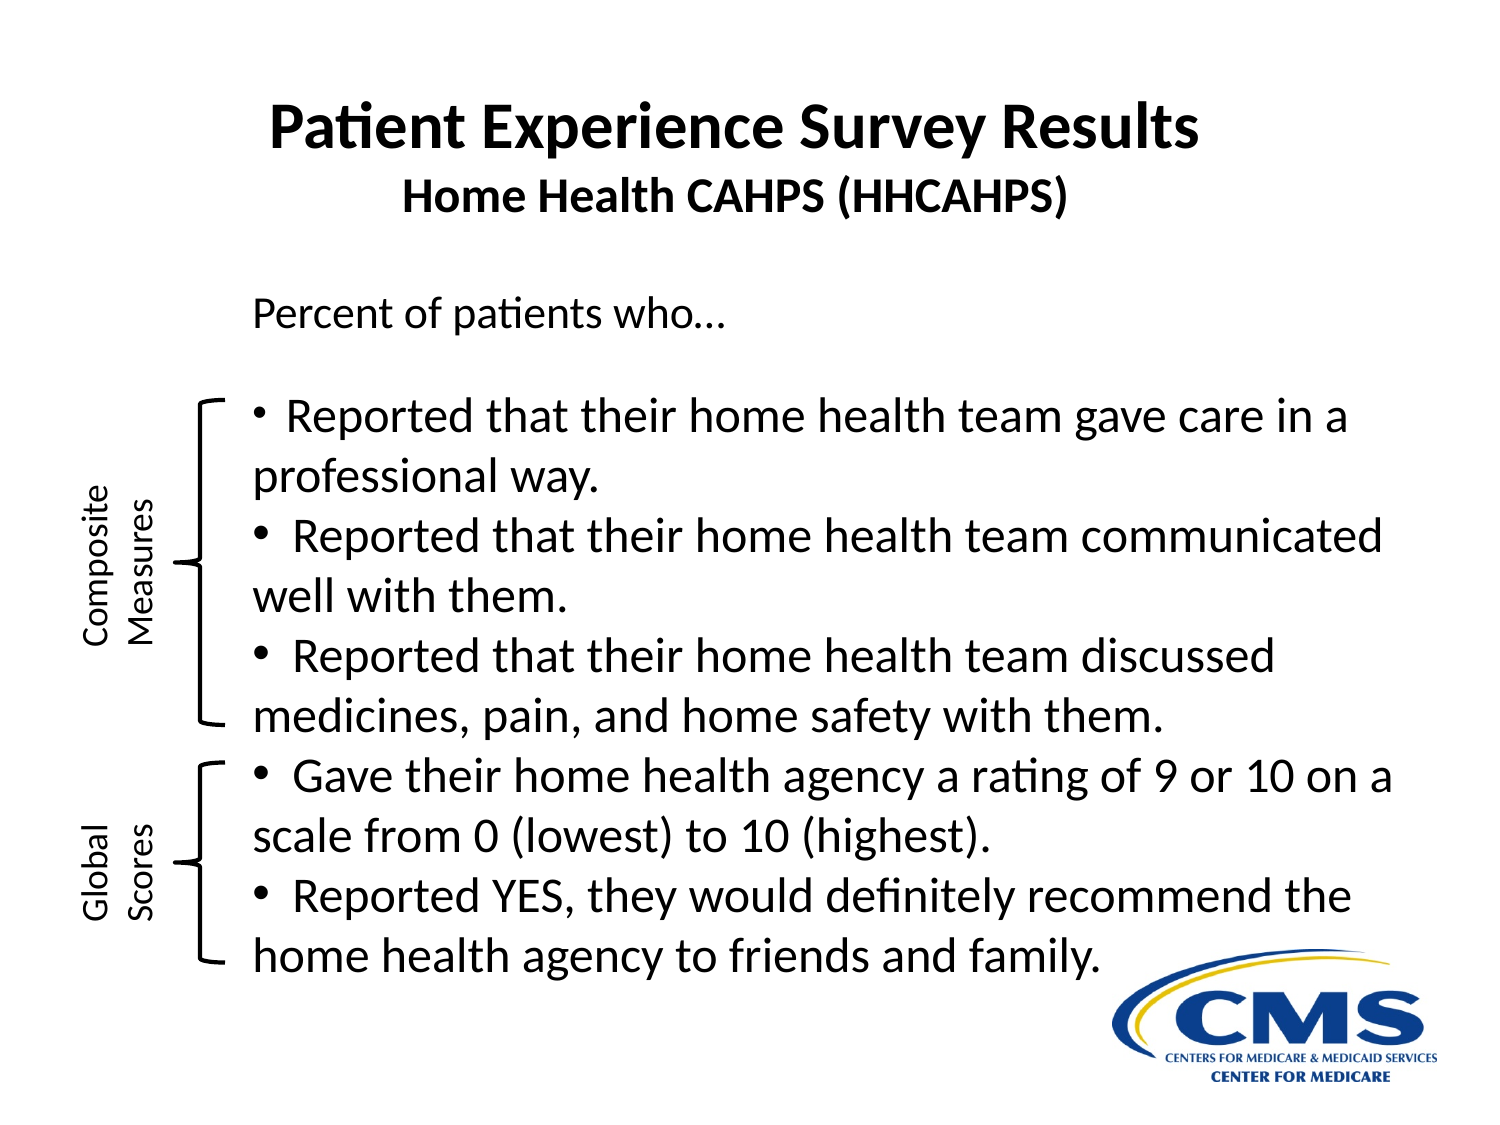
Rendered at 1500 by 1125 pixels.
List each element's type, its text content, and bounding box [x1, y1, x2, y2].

text_box Patient Experience Survey Results Home Health CAHPS (HHCAHPS) [254, 74, 1217, 230]
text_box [62, 274, 1413, 998]
picture [1112, 949, 1437, 1082]
